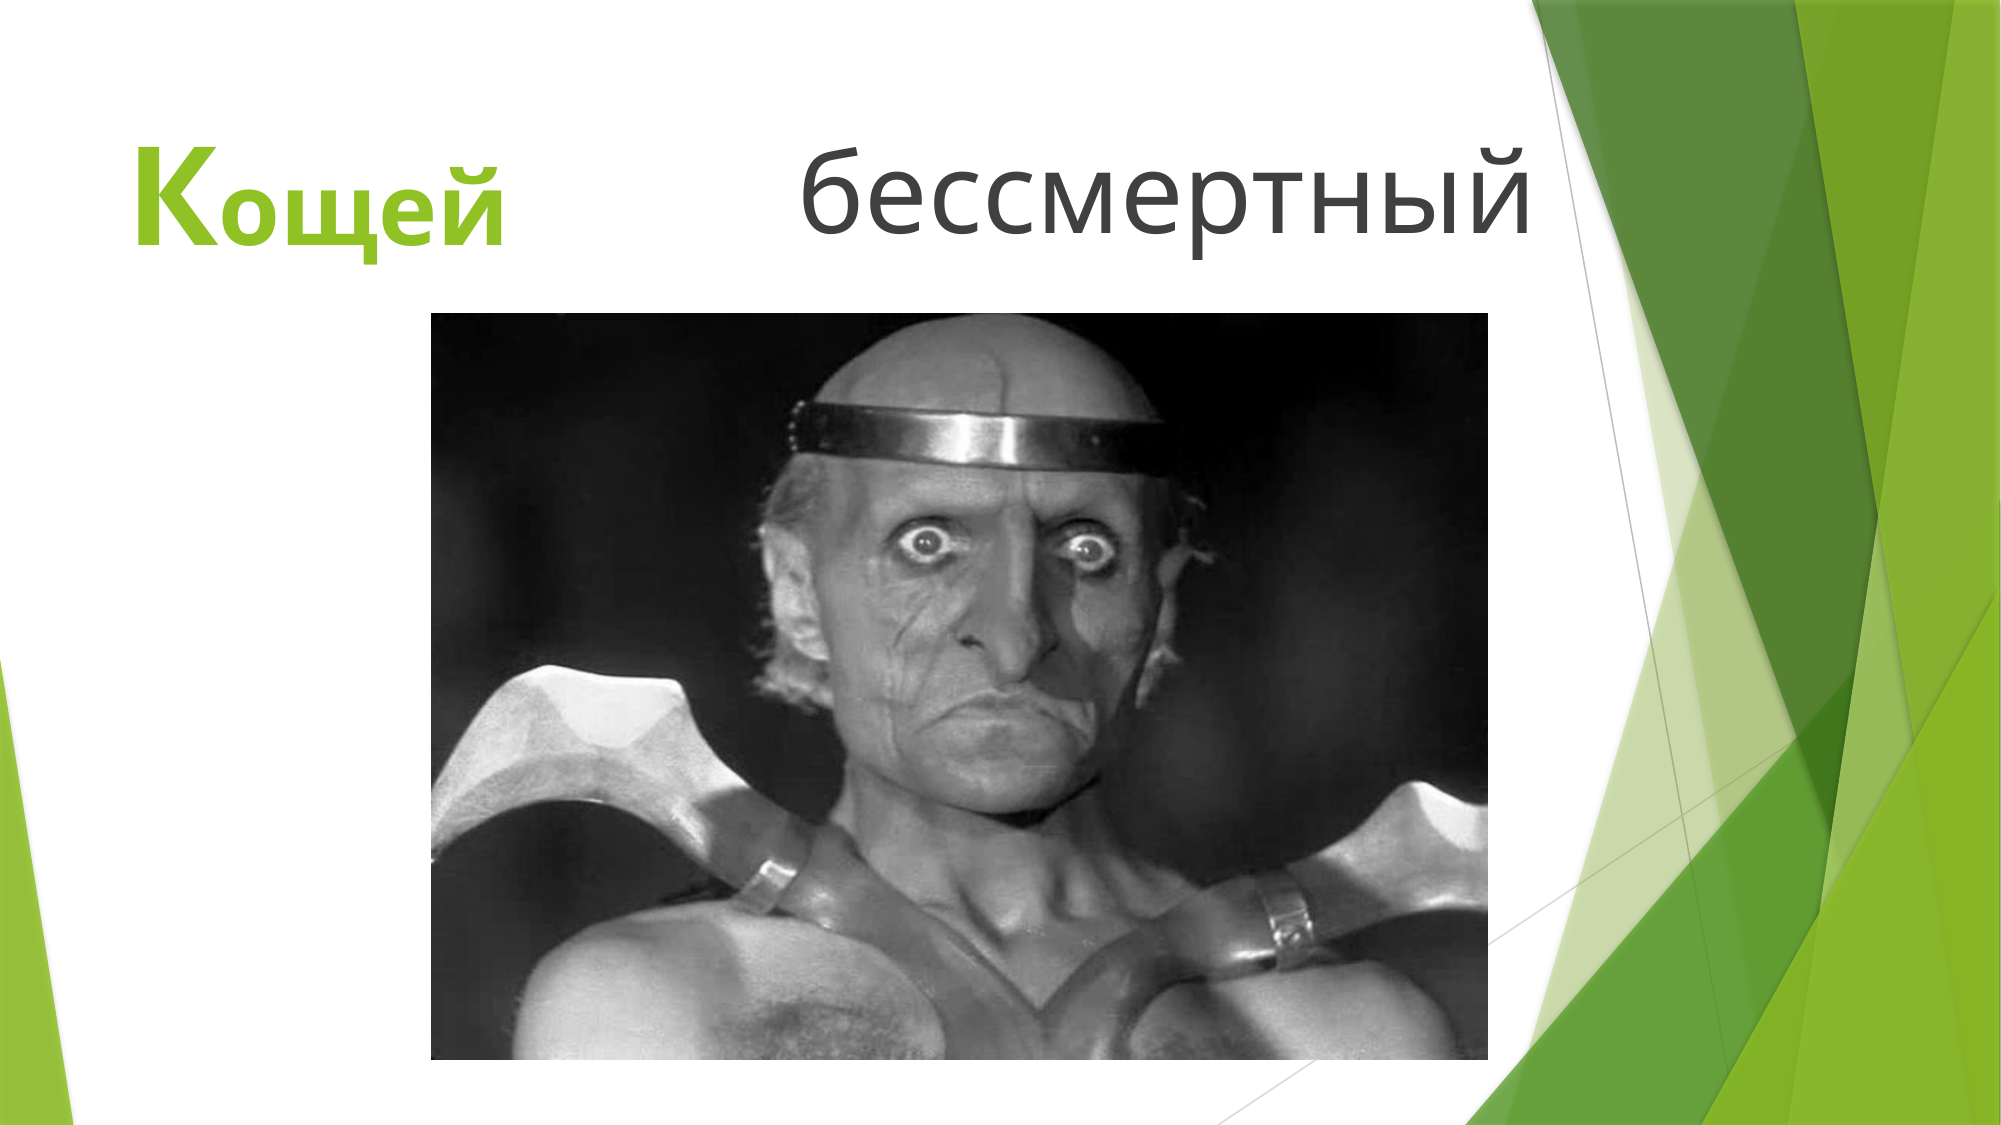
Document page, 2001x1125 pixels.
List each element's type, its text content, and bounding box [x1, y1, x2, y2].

picture [430, 313, 1489, 1060]
list бессмертный [782, 113, 1796, 460]
title Кощей [111, 99, 1522, 317]
